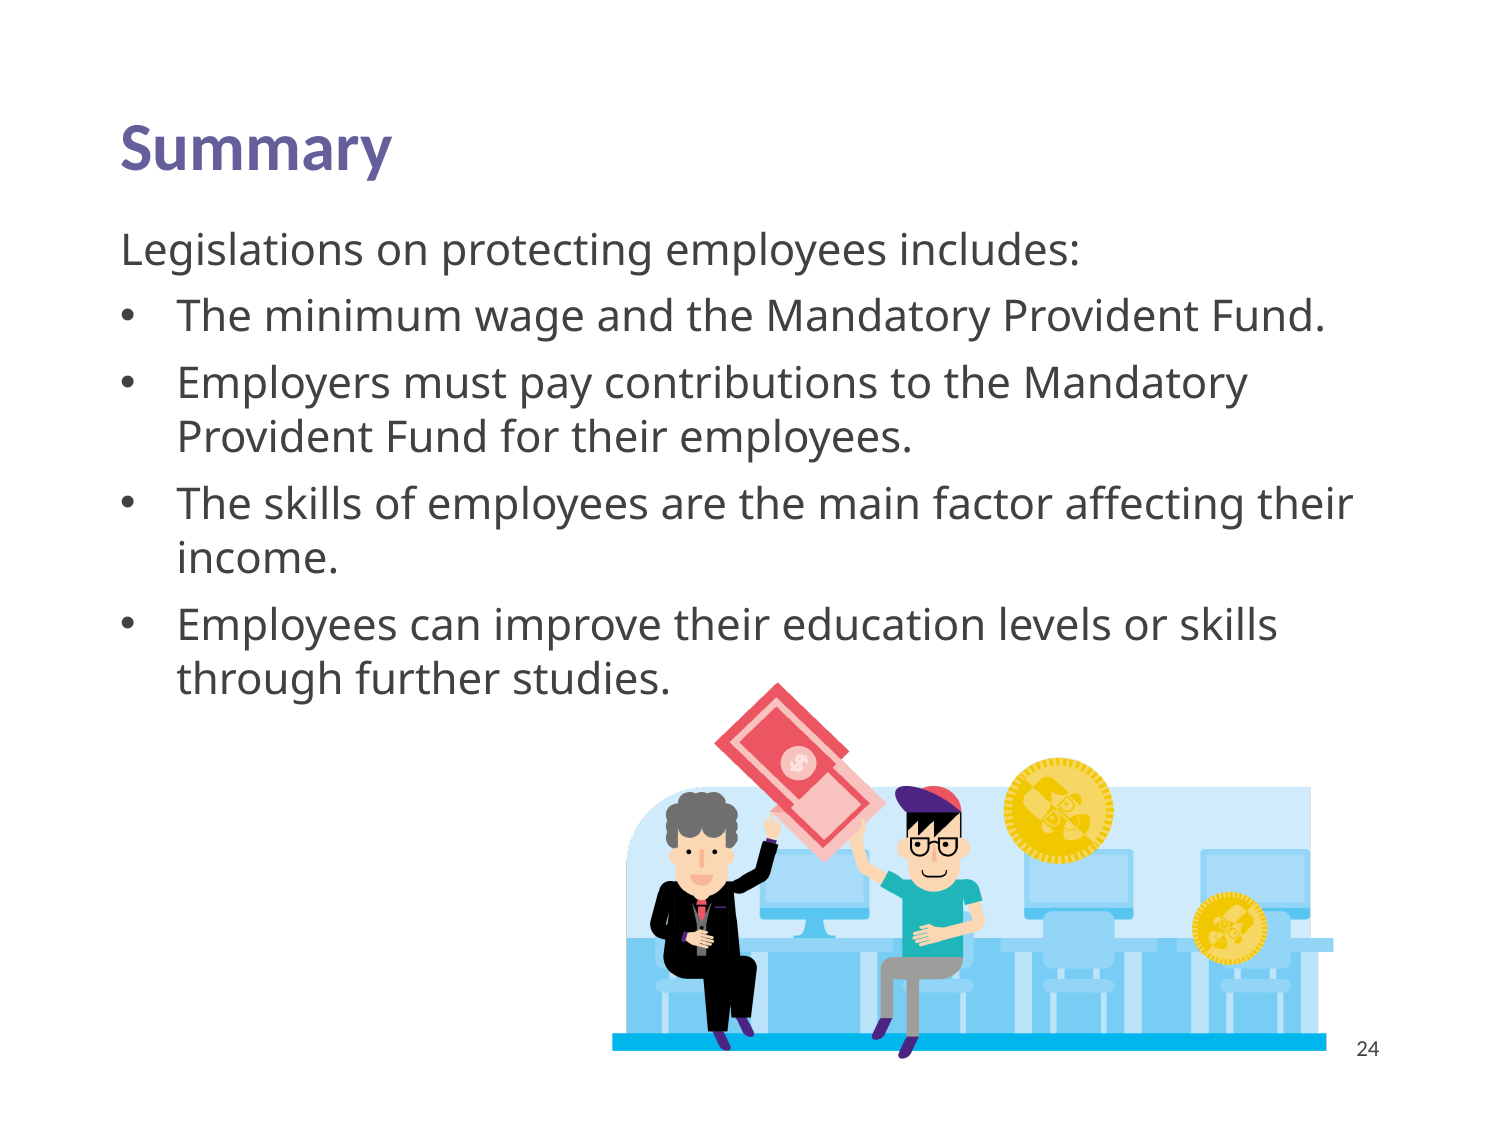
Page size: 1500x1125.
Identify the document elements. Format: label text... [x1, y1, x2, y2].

picture [398, 486, 1500, 1125]
list Summary [119, 113, 1382, 210]
list Legislations on protecting employees includes: The minimum wage and the Mandatory Provident Fund. Employers must pay contributions to the Mandatory Provident Fund for their employees. The skills of employees are the main factor affecting their income. Employees can improve their education levels or skills through further studies. [119, 220, 1381, 815]
